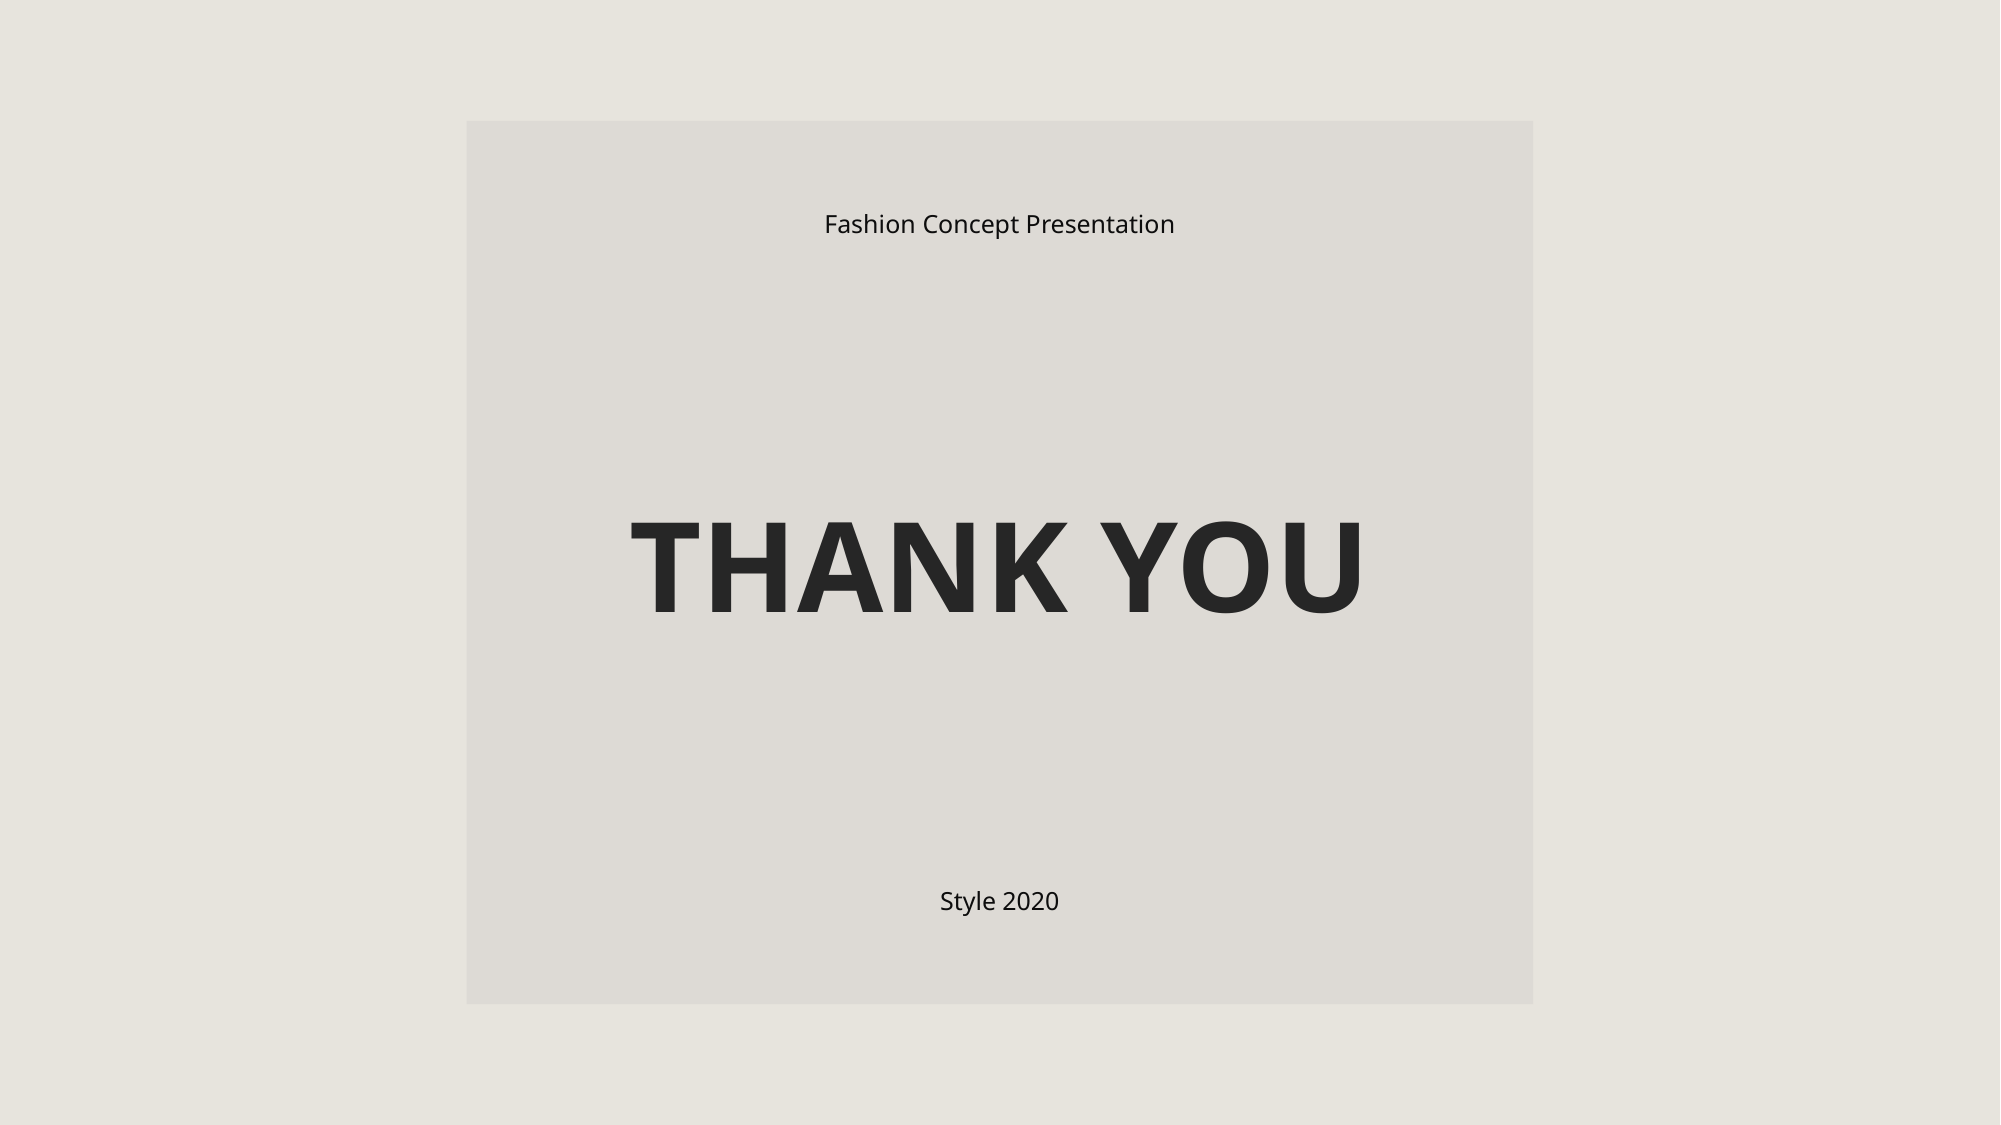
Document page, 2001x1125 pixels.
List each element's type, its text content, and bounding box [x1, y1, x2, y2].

text_box Style 2020 [772, 878, 1228, 924]
text_box THANK YOU [551, 473, 1449, 652]
text_box [466, 120, 1534, 1005]
text_box Fashion Concept Presentation [772, 201, 1228, 246]
